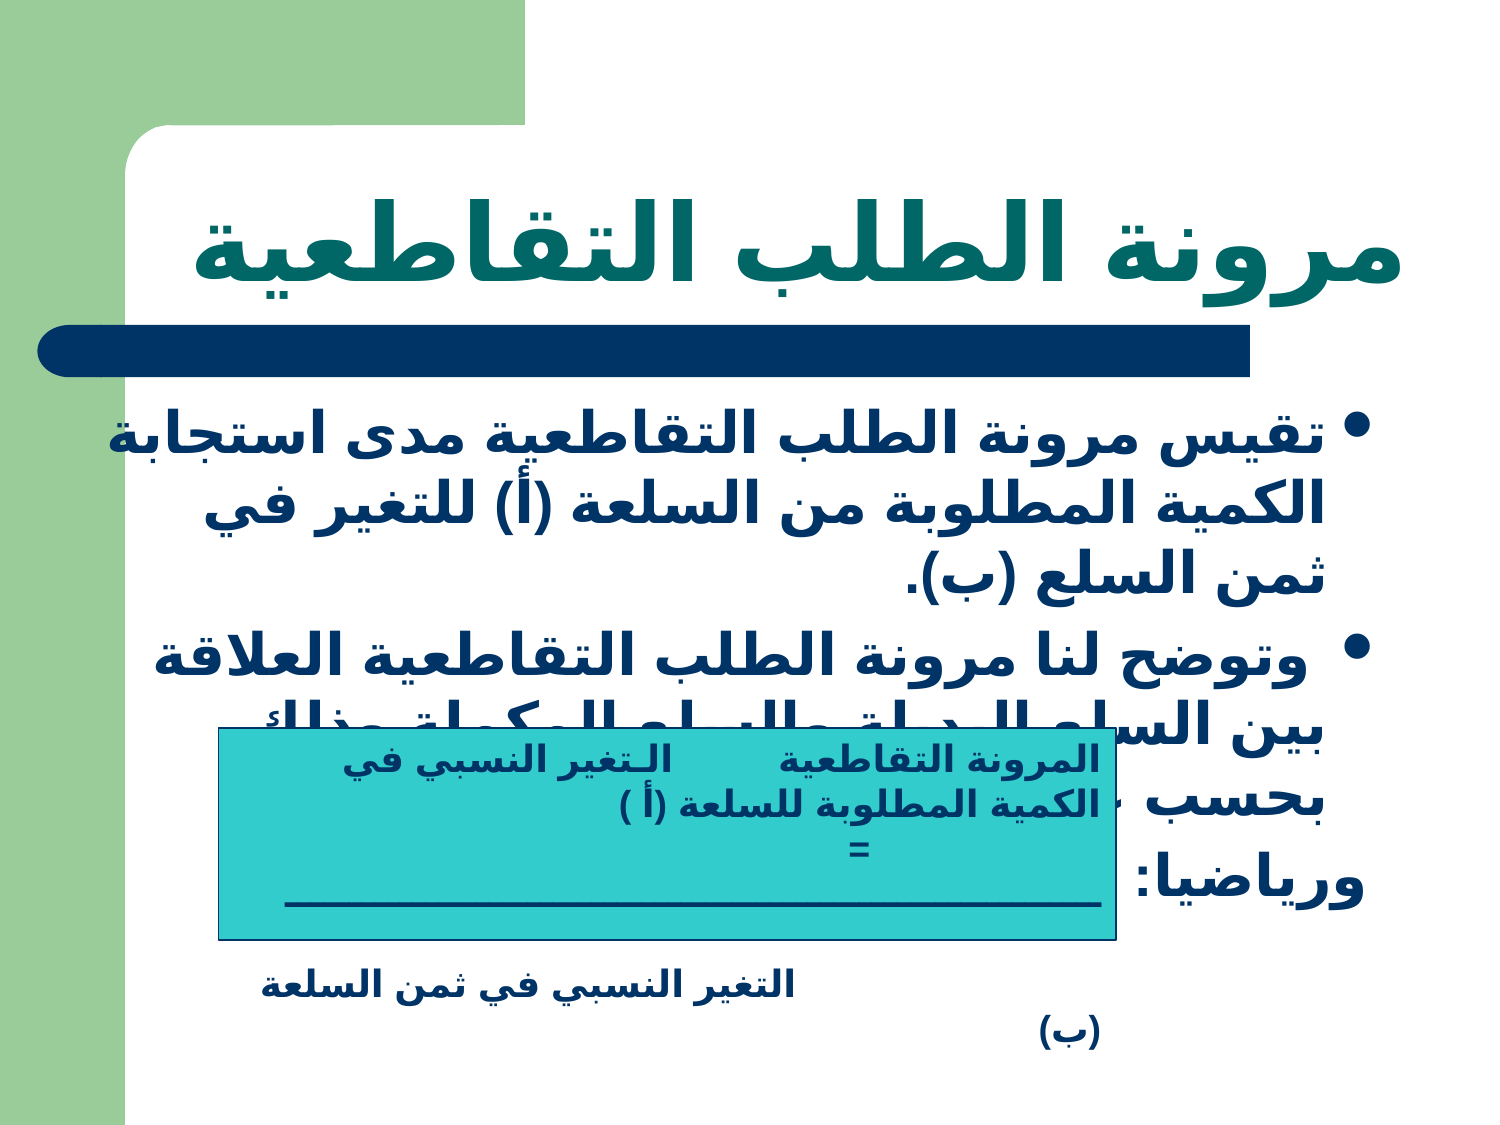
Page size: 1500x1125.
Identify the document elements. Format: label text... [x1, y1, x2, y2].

list تقيس مرونة الطلب التقاطعية مدى استجابة الكمية المطلوبة من السلعة (أ) للتغير في ثمن السلع (ب). وتوضح لنا مرونة الطلب التقاطعية العلاقة بين السلع البديلة والسلع المكملة وذلك بحسب علامة المرونة. ورياضيا: [88, 387, 1400, 1047]
title مرونة الطلب التقاطعية [125, 125, 1425, 313]
text_box المرونة التقاطعية الـتغير النسبي في الكمية المطلوبة للسلعة (أ ) = ــــــــــــــــــــــــــــــــــــــــــــــــــــــــــــــــ التغير النسبي في ثمن السلعة (ب) [218, 727, 1117, 941]
